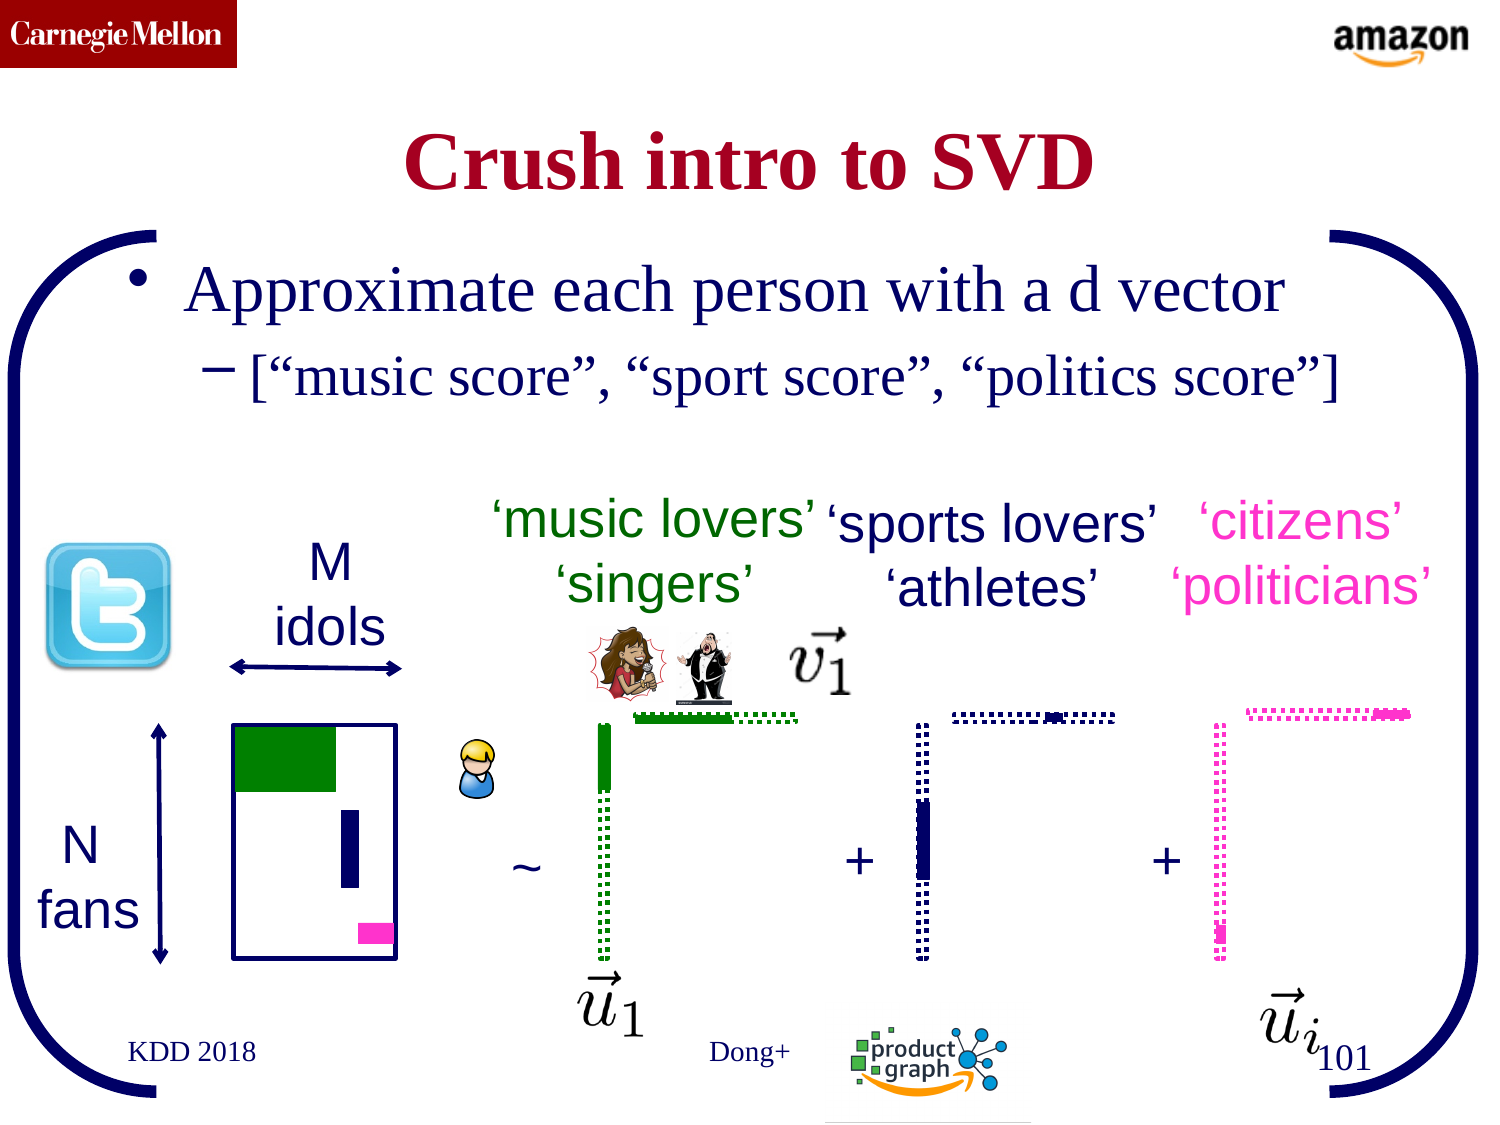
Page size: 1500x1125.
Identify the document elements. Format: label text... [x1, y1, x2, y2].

slide_number KDD 2018 [112, 1024, 426, 1101]
picture [0, 0, 237, 68]
picture [586, 625, 669, 702]
footer Dong+ [512, 1024, 988, 1101]
picture [1322, 4, 1484, 88]
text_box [233, 710, 1410, 959]
picture [40, 539, 176, 675]
text_box [13, 236, 1473, 1092]
title Crush intro to SVD [112, 99, 1388, 213]
picture [676, 632, 732, 706]
picture [788, 625, 854, 695]
slide_number 101 [1074, 1024, 1388, 1101]
picture [459, 738, 495, 800]
picture [576, 970, 644, 1038]
picture [1259, 987, 1320, 1055]
